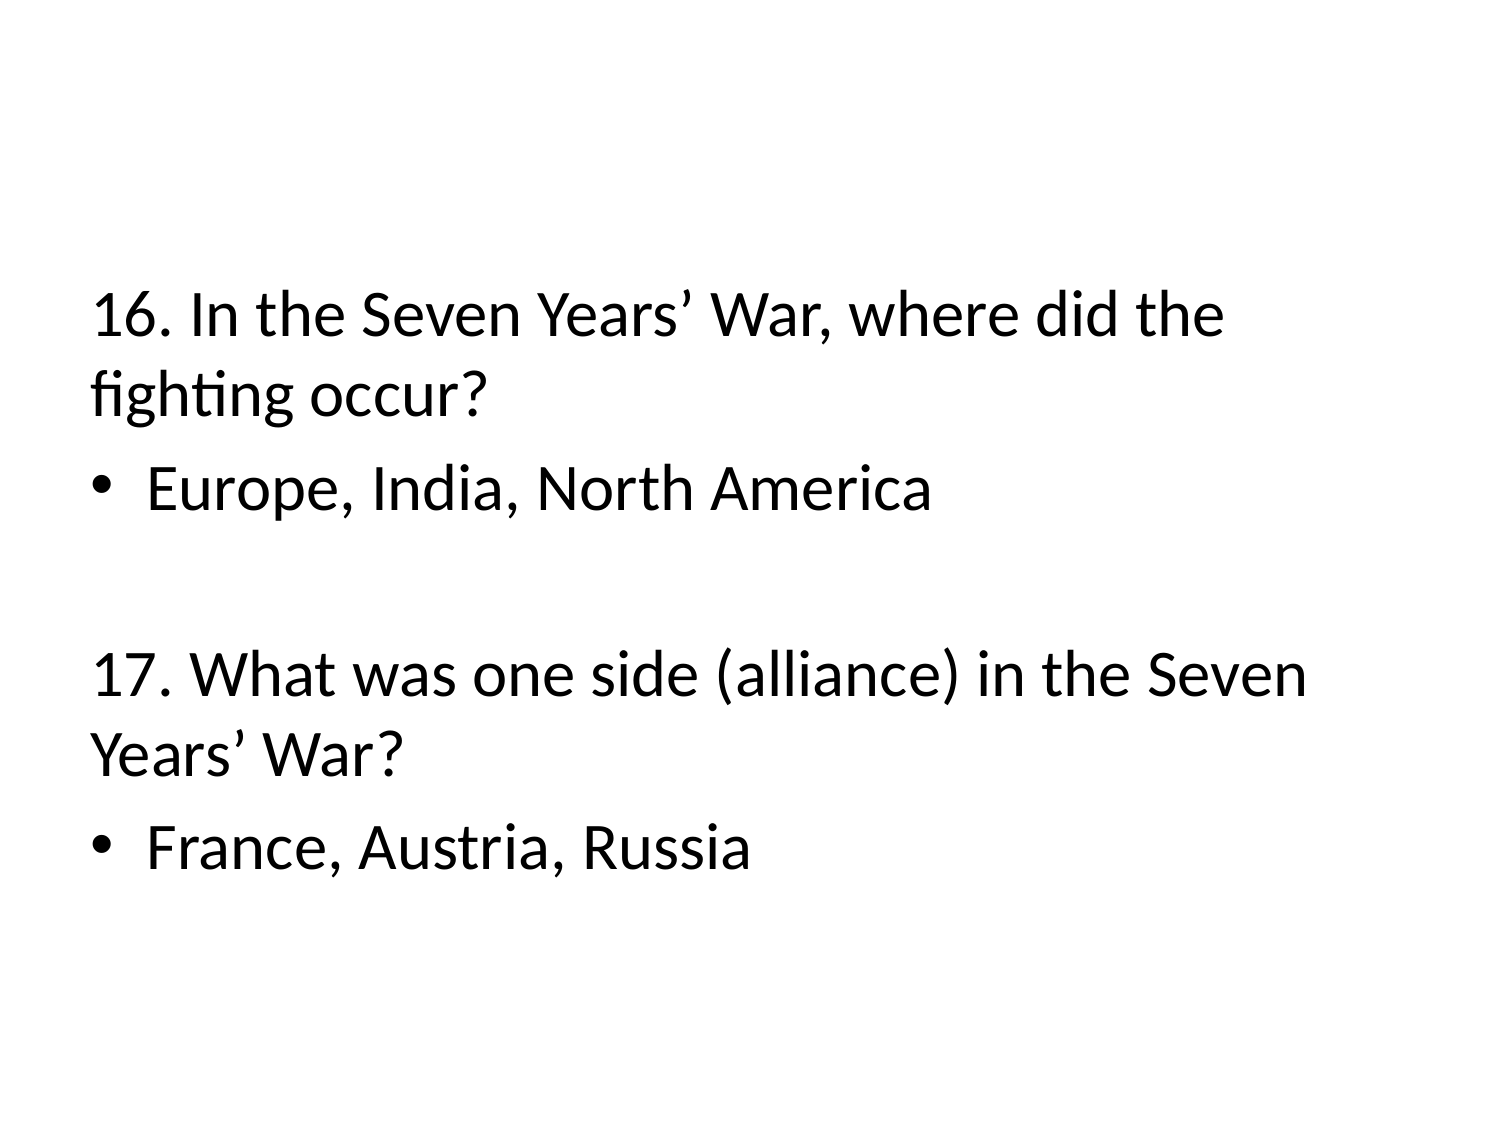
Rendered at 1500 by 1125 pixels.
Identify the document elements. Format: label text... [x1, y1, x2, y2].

list 16. In the Seven Years’ War, where did the fighting occur? Europe, India, North America 17. What was one side (alliance) in the Seven Years’ War? France, Austria, Russia [75, 262, 1425, 1005]
